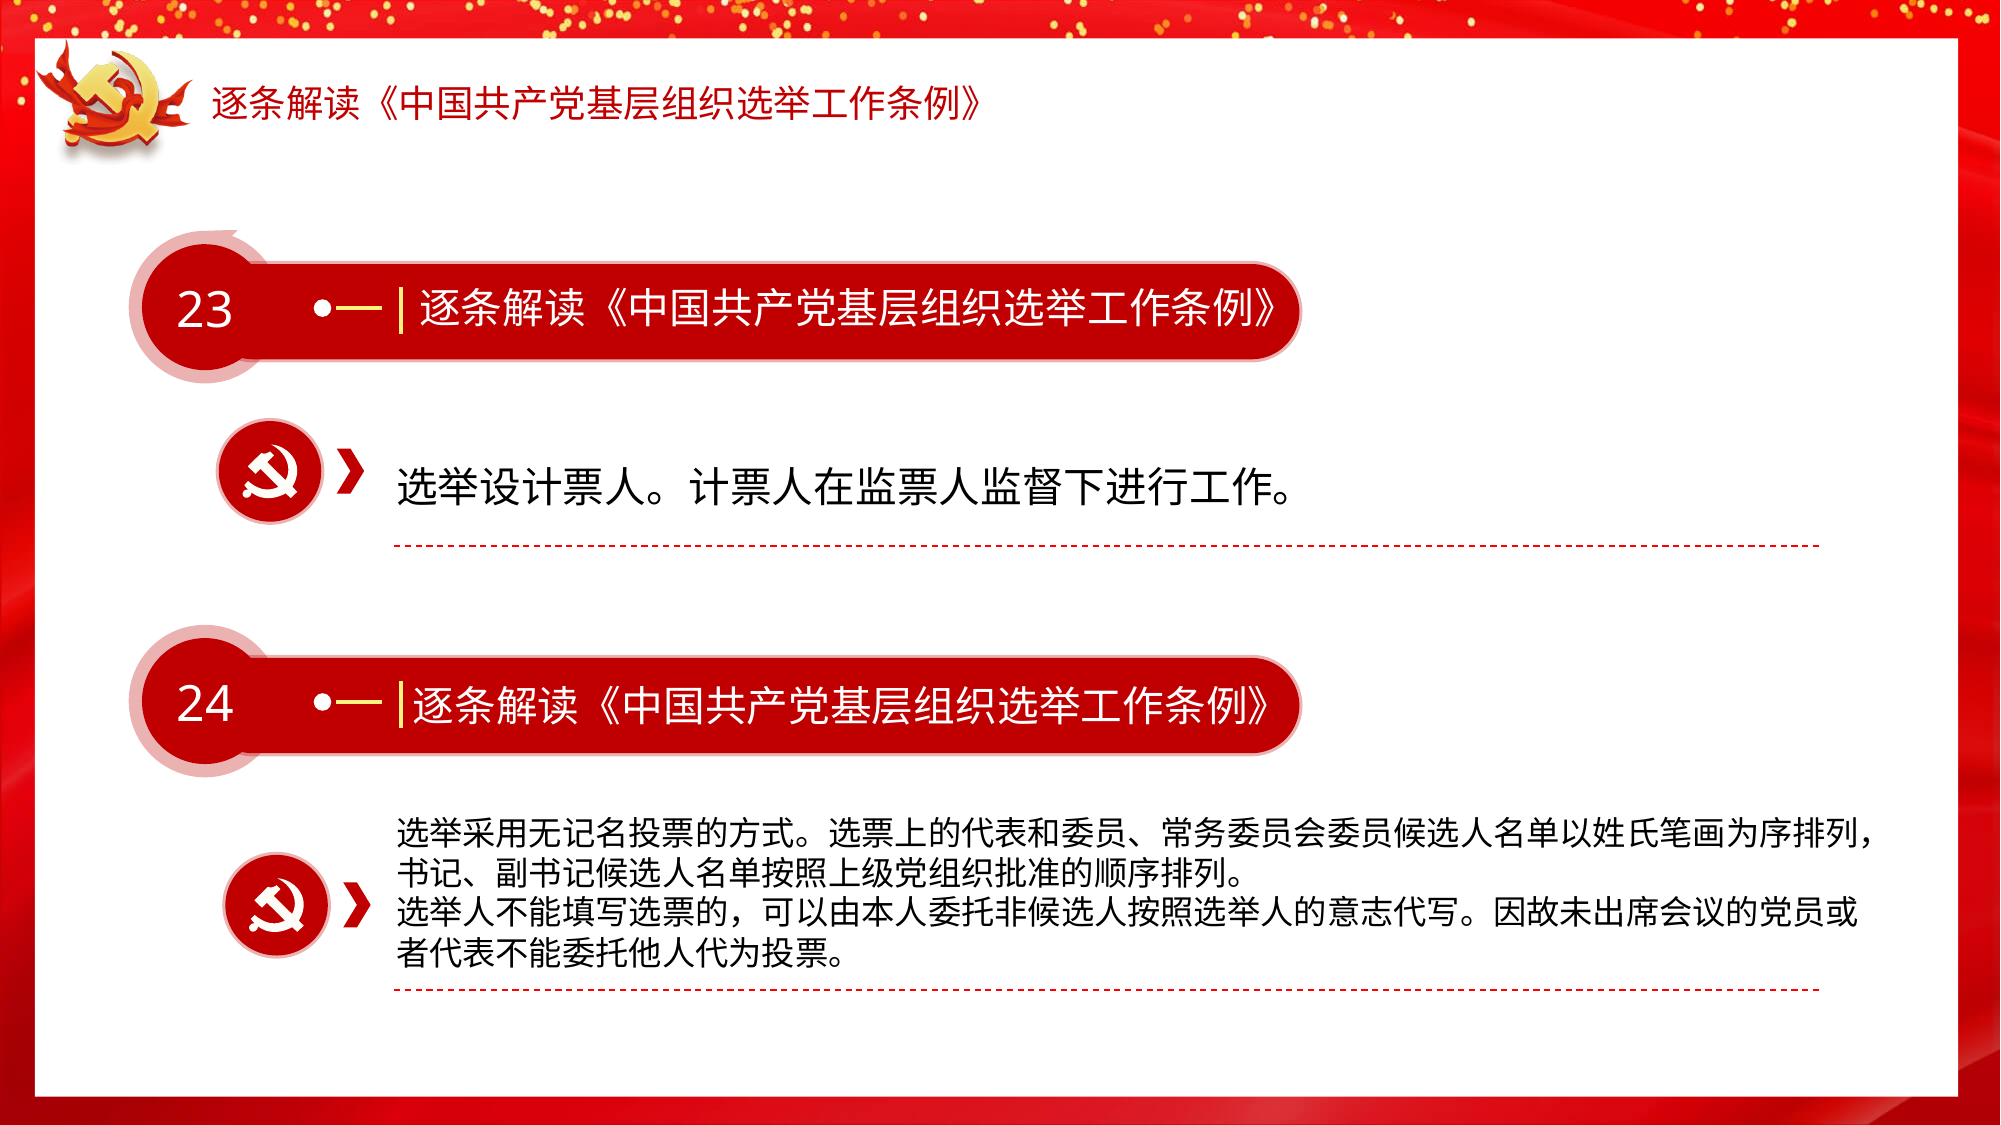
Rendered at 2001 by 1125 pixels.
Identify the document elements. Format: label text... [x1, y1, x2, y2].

text_box [336, 448, 365, 494]
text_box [218, 421, 322, 522]
text_box 选举采用无记名投票的方式。选票上的代表和委员、常务委员会委员候选人名单以姓氏笔画为序排列，书记、副书记候选人名单按照上级党组织批准的顺序排列。 选举人不能填写选票的，可以由本人委托非候选人按照选举人的意志代写。因故未出席会议的党员或者代表不能委托他人代为投票。 [381, 804, 1875, 979]
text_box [225, 854, 328, 956]
text_box [343, 882, 371, 928]
text_box [34, 37, 1959, 1098]
text_box 选举设计票人。计票人在监票人监督下进行工作。 [381, 428, 1843, 519]
picture [0, 0, 2000, 1125]
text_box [141, 244, 1315, 371]
text_box 逐条解读《中国共产党基层组织选举工作条例》 [196, 72, 1014, 132]
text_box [141, 638, 1308, 765]
